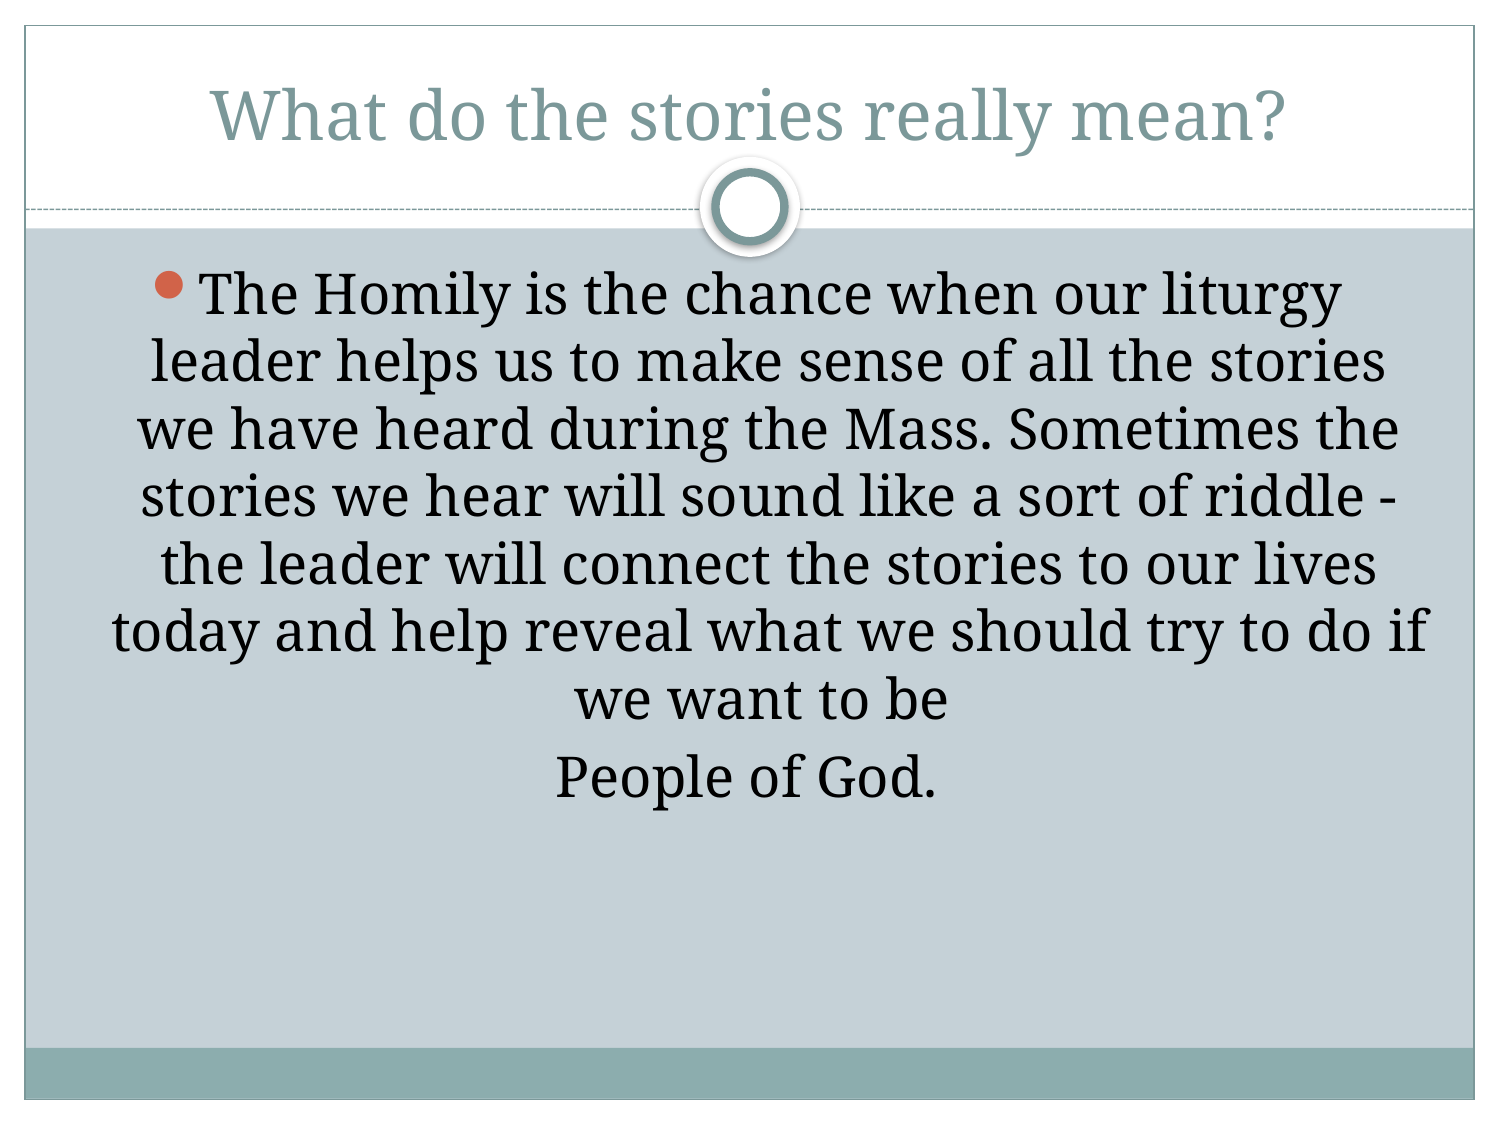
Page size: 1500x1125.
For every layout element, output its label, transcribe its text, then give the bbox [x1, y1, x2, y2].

title What do the stories really mean? [49, 37, 1450, 162]
list The Homily is the chance when our liturgy leader helps us to make sense of all the stories we have heard during the Mass. Sometimes the stories we hear will sound like a sort of riddle - the leader will connect the stories to our lives today and help reveal what we should try to do if we want to be People of God. [49, 250, 1445, 1001]
